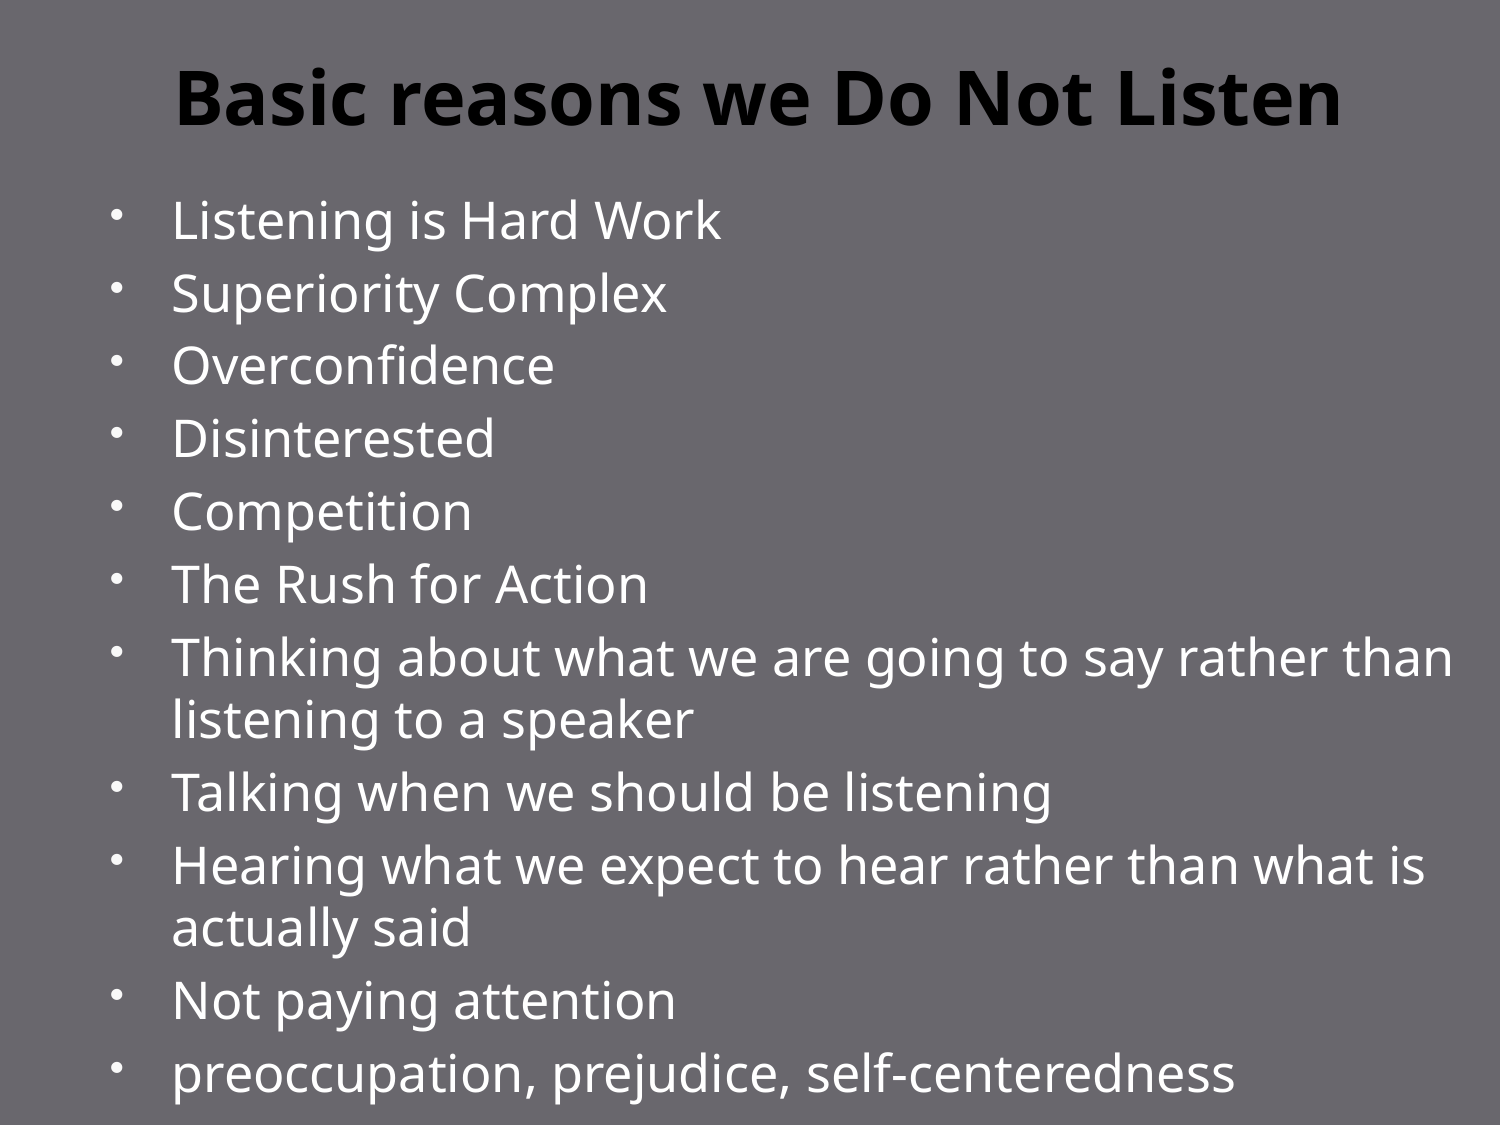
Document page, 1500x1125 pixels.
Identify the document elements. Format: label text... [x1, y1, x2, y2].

title Basic reasons we Do Not Listen [0, 42, 1500, 148]
list Listening is Hard Work Superiority Complex Overconfidence Disinterested Competition The Rush for Action Thinking about what we are going to say rather than listening to a speaker Talking when we should be listening Hearing what we expect to hear rather than what is actually said Not paying attention preoccupation, prejudice, self-centeredness [76, 179, 1500, 1125]
